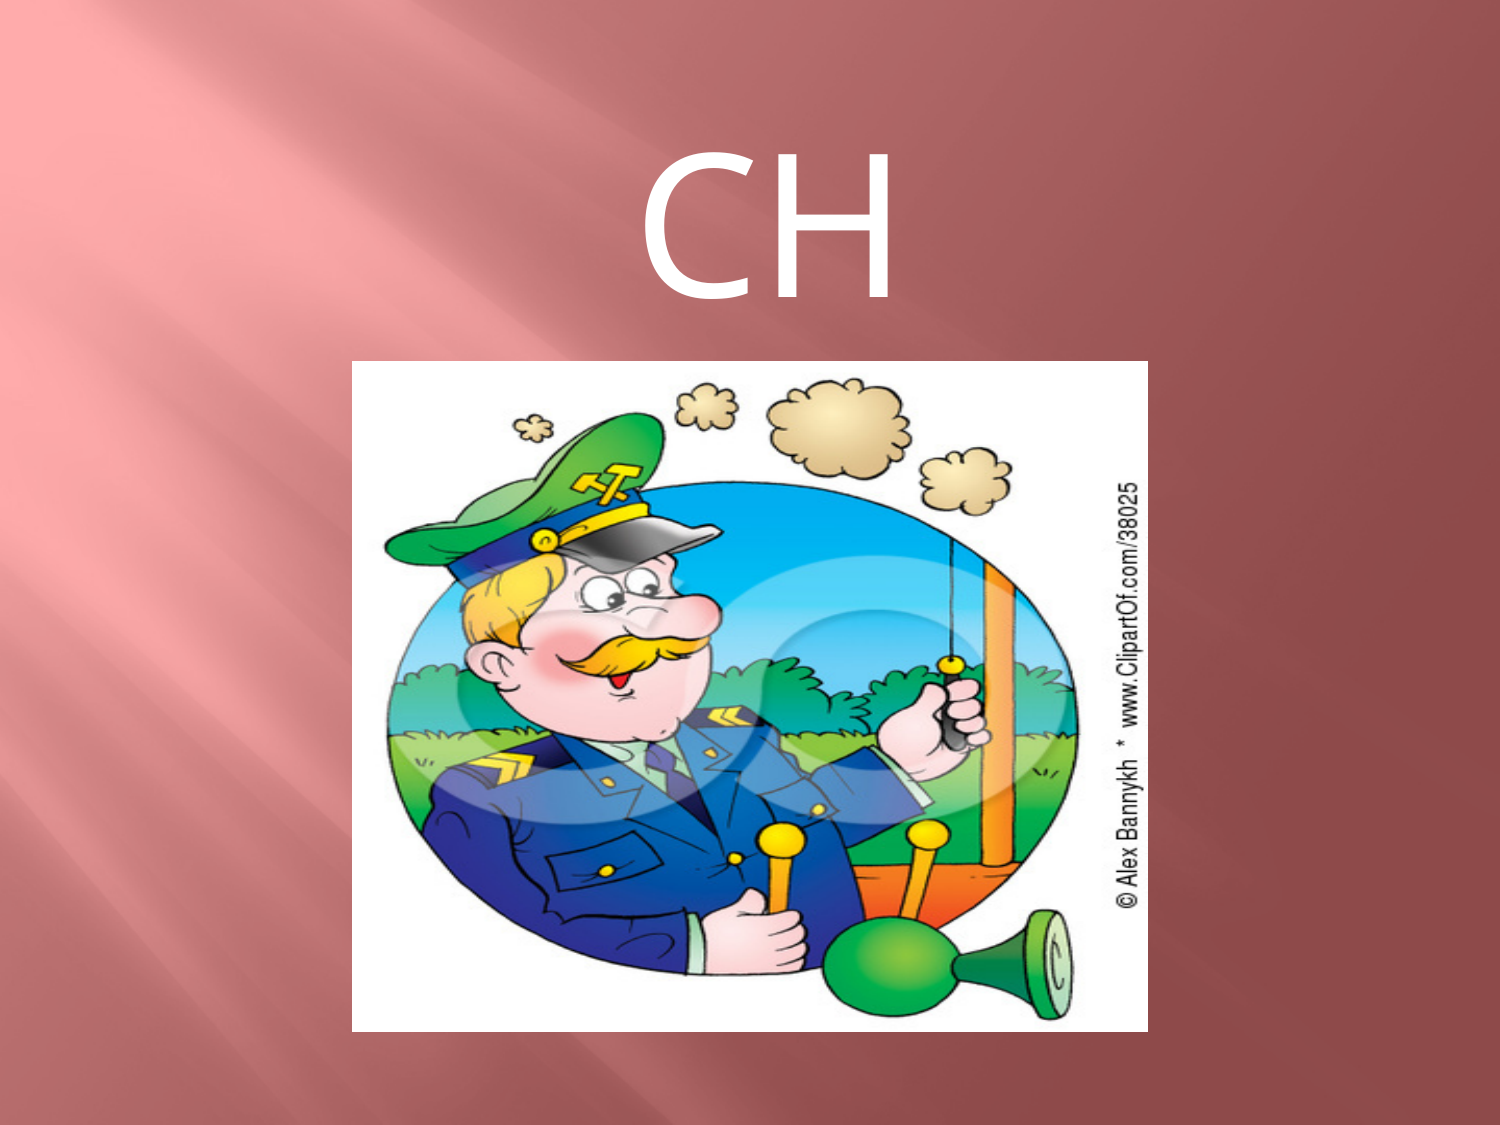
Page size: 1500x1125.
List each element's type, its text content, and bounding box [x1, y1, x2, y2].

picture [351, 361, 1149, 1032]
text_box CH [618, 90, 923, 345]
